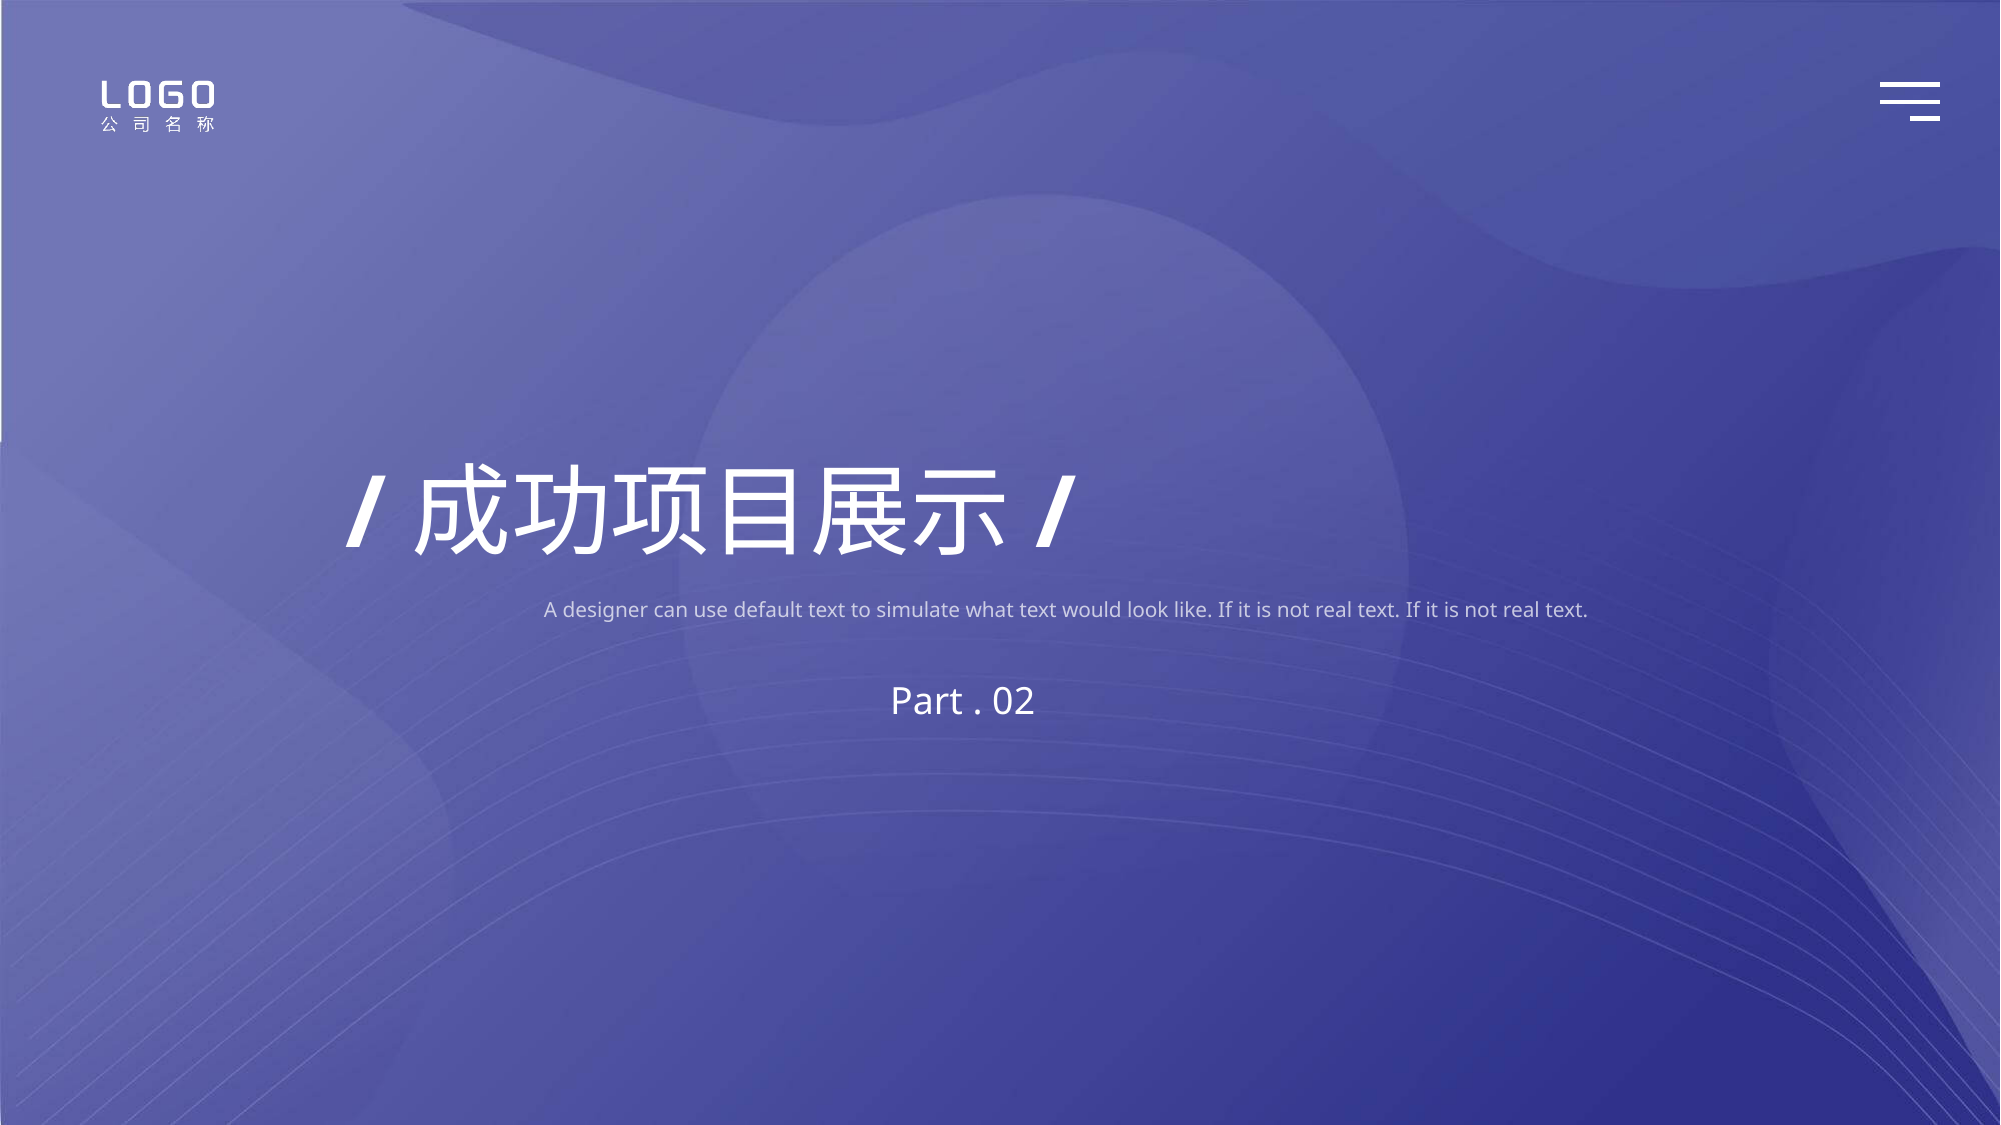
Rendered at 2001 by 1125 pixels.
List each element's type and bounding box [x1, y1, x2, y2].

text_box [1880, 84, 1940, 119]
picture [0, 0, 2000, 1125]
